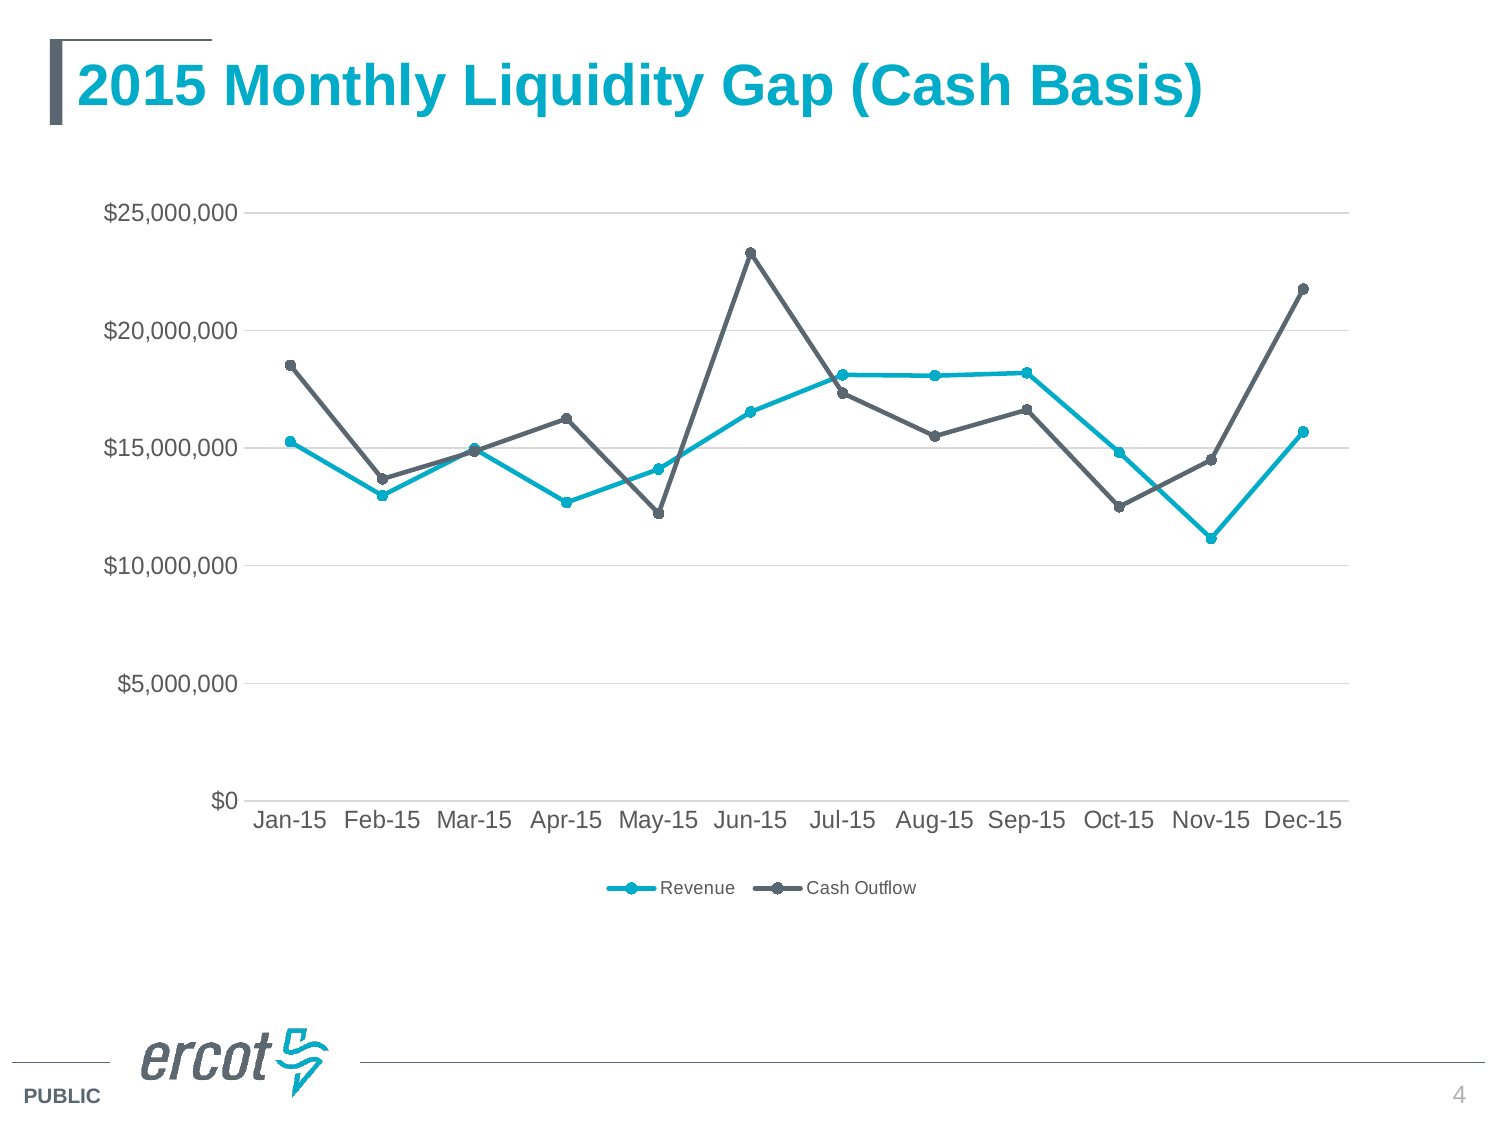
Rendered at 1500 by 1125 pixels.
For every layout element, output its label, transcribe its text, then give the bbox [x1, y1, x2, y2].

title 2015 Monthly Liquidity Gap (Cash Basis) [62, 39, 1450, 228]
chart [103, 189, 1382, 927]
picture [137, 1024, 332, 1100]
slide_number 4 [1437, 1076, 1475, 1112]
